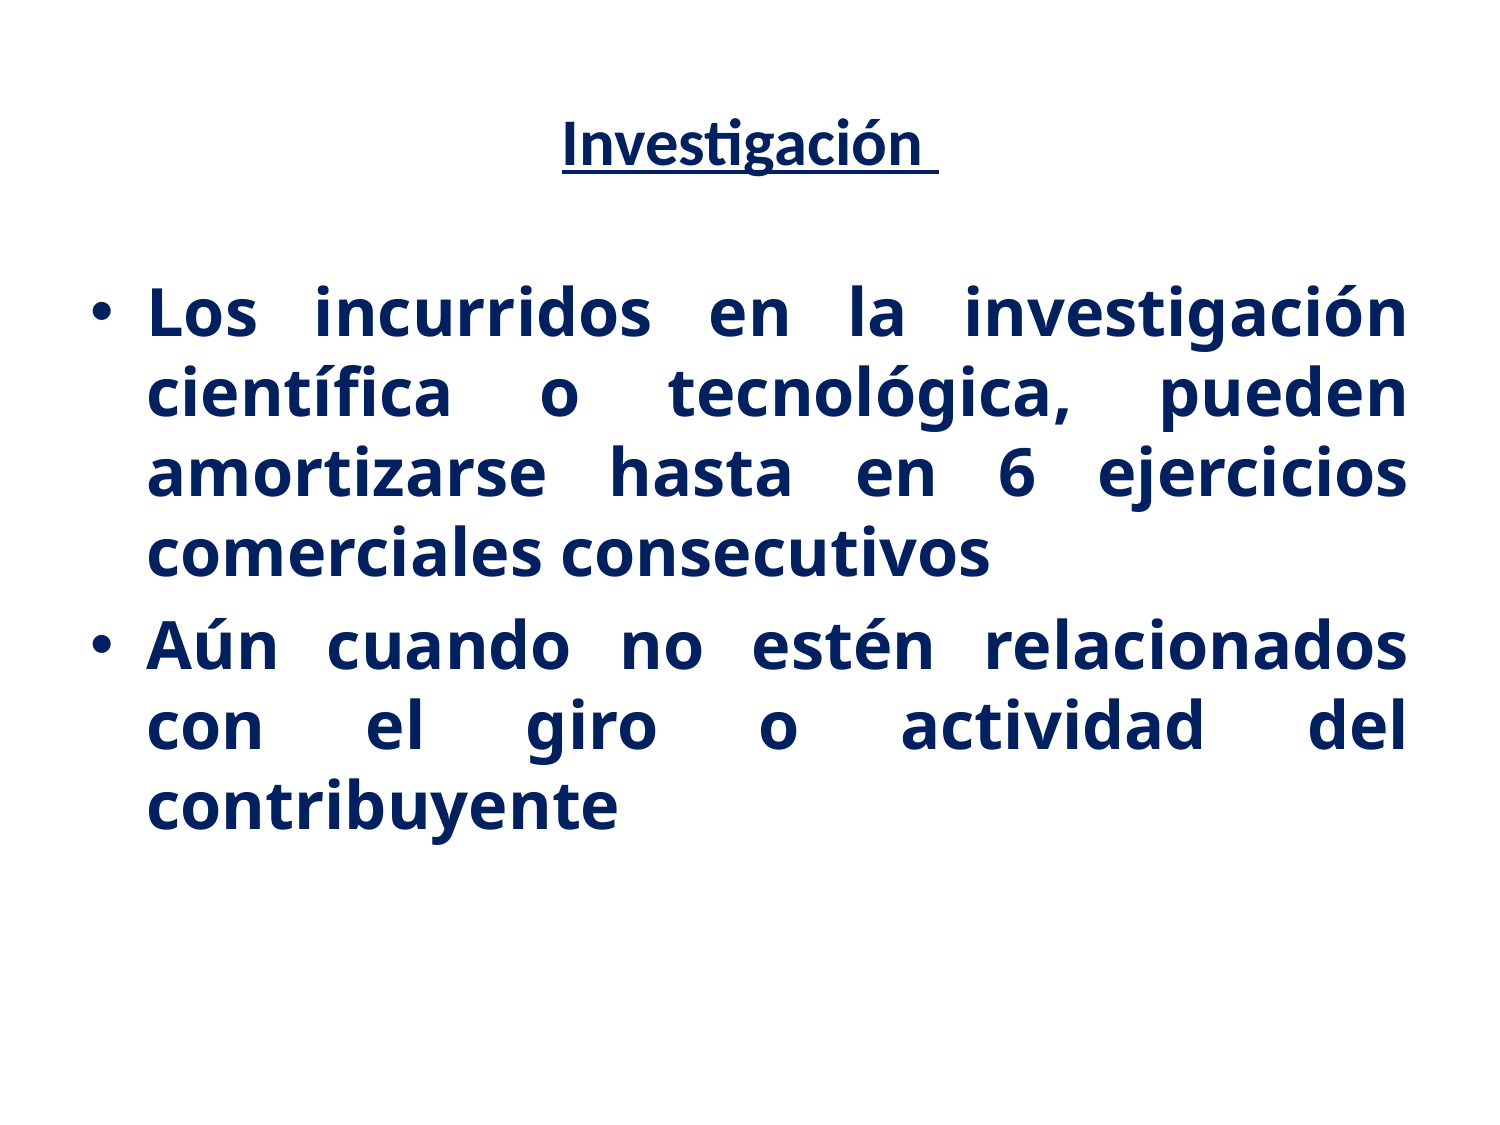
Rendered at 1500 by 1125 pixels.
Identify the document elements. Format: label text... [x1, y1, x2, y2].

title Investigación [74, 44, 1426, 233]
list Los incurridos en la investigación científica o tecnológica, pueden amortizarse hasta en 6 ejercicios comerciales consecutivos Aún cuando no estén relacionados con el giro o actividad del contribuyente [74, 262, 1426, 1006]
